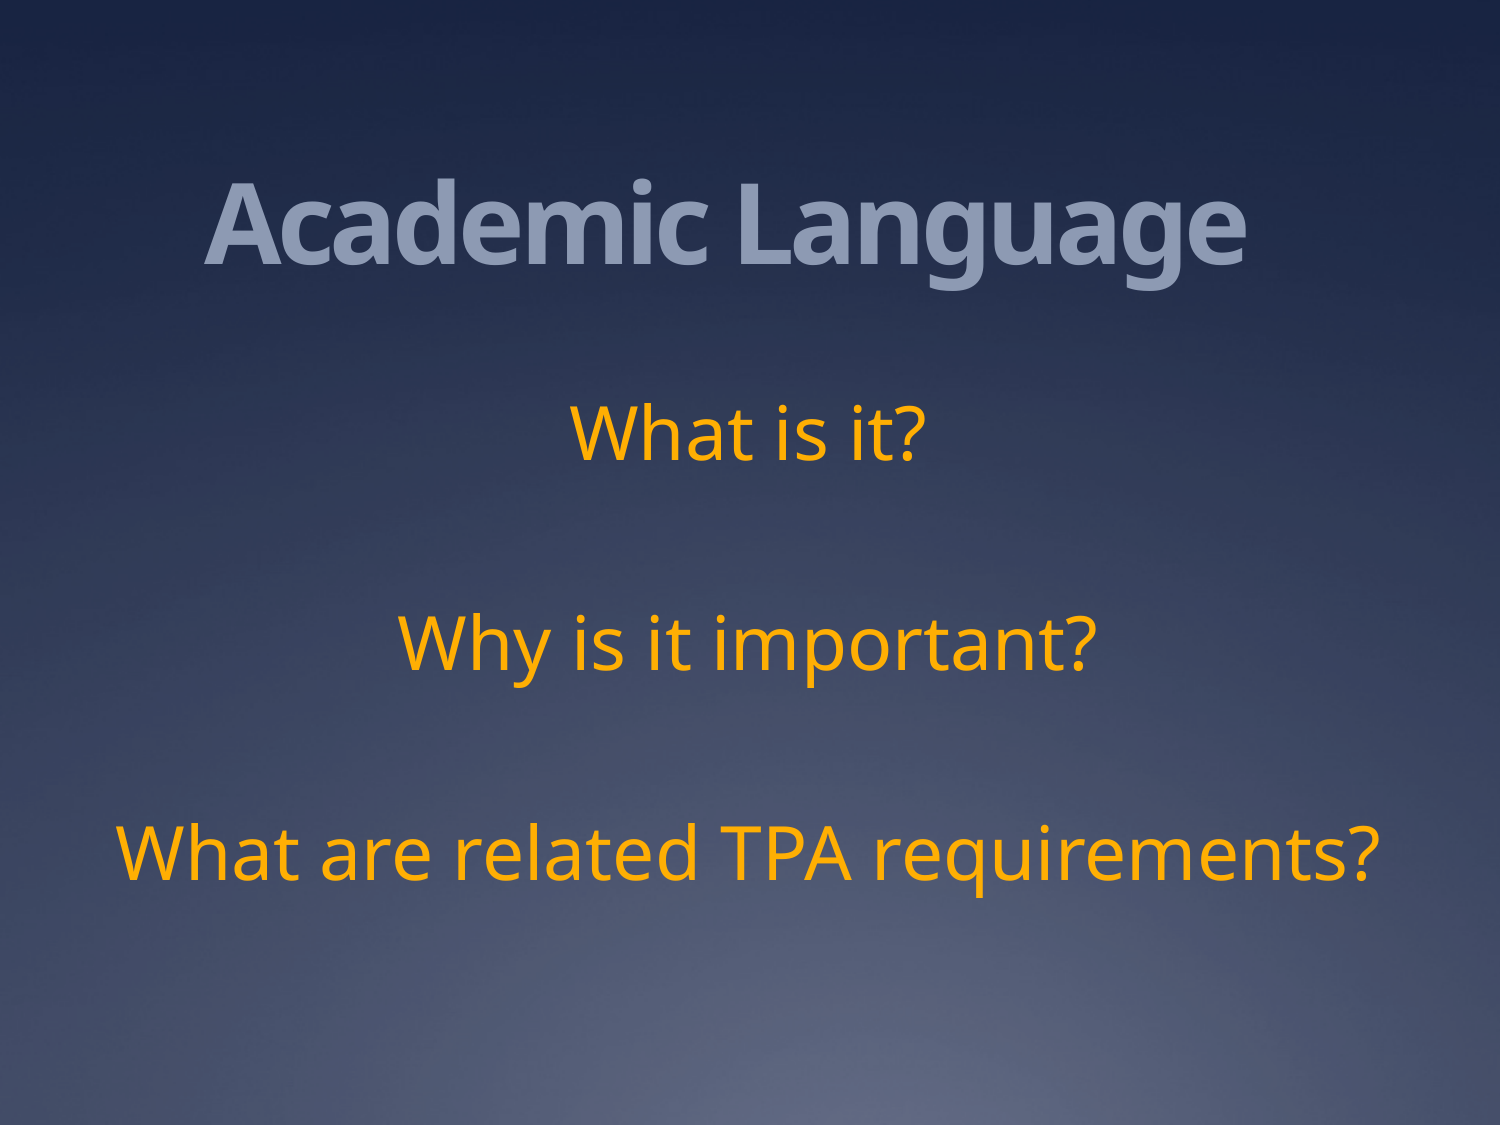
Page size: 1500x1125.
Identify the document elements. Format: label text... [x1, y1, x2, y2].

list What is it? Why is it important? What are related TPA requirements? [63, 348, 1434, 896]
title Academic Language [205, 0, 1480, 256]
